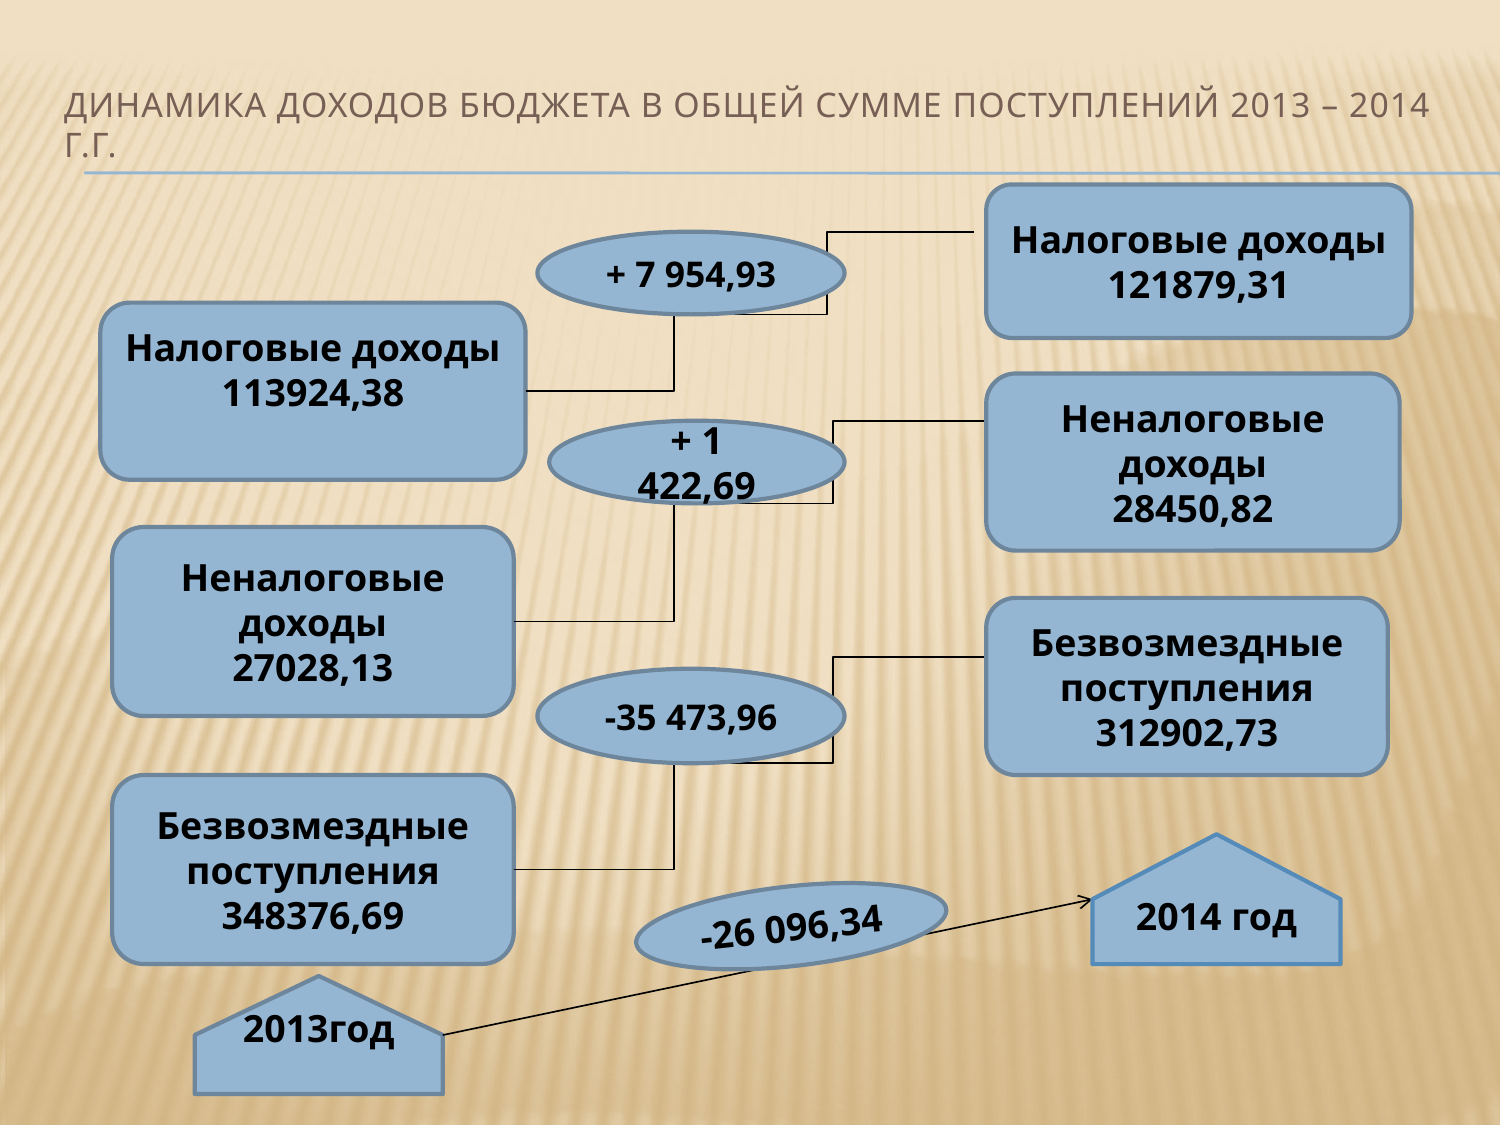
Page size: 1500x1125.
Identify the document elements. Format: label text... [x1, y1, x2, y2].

text_box Безвозмездные поступления 312902,73 [984, 595, 1390, 778]
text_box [678, 231, 975, 315]
title ДИНАМИКА ДОХОДОВ БЮДЖЕТА В ОБЩЕЙ СУММЕ ПОСТУПЛЕНИЙ 2013 – 2014 г.г. [49, 75, 1475, 213]
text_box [678, 420, 987, 504]
text_box + 1 422,69 [547, 418, 684, 501]
text_box Безвозмездные поступления 348376,69 [110, 772, 516, 967]
text_box 2014 год [1090, 832, 1343, 967]
text_box + 7 954,93 [535, 229, 684, 312]
text_box -26 096,34 [640, 880, 949, 929]
text_box 2013год [192, 974, 445, 1097]
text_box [525, 314, 822, 392]
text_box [678, 656, 987, 764]
text_box -35 473,96 [535, 667, 669, 761]
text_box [513, 762, 834, 870]
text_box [442, 931, 1093, 1065]
text_box Налоговые доходы 121879,31 [984, 182, 1414, 341]
text_box Неналоговые доходы 27028,13 [110, 524, 516, 719]
text_box Неналоговые доходы 28450,82 [984, 371, 1402, 553]
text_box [513, 503, 834, 622]
text_box Налоговые доходы 113924,38 [98, 300, 528, 482]
